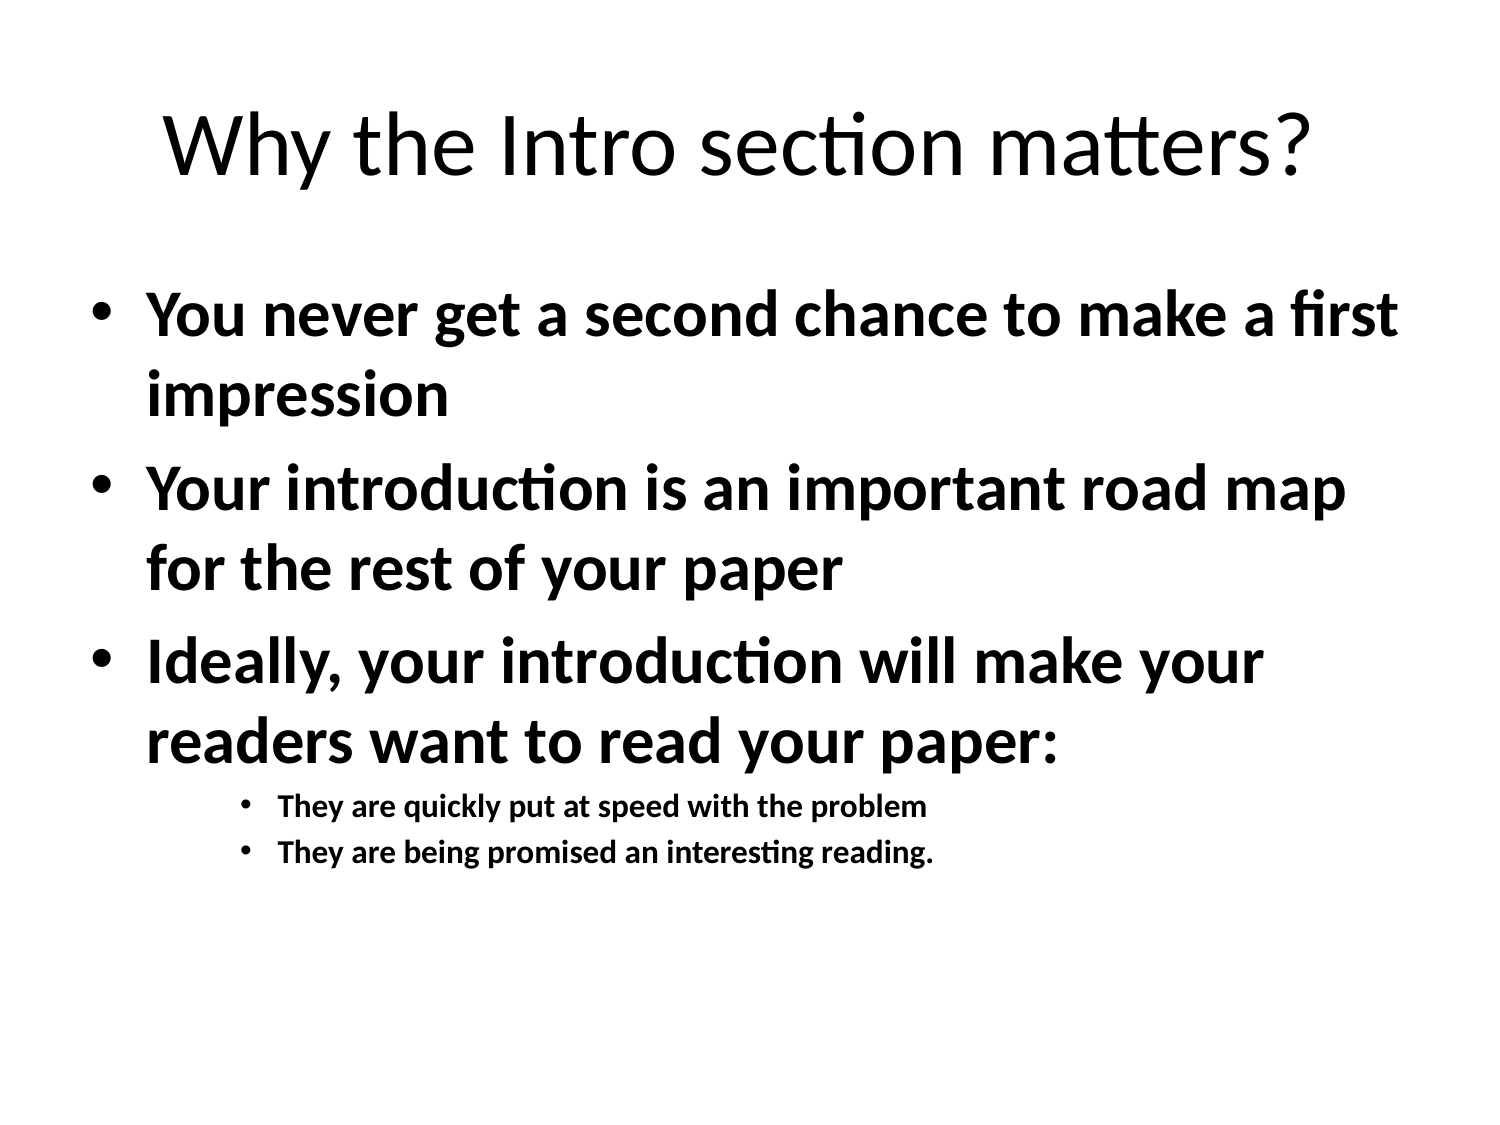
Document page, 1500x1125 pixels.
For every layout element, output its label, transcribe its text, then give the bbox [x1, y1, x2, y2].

list You never get a second chance to make a first impression Your introduction is an important road map for the rest of your paper Ideally, your introduction will make your readers want to read your paper: They are quickly put at speed with the problem They are being promised an interesting reading. [75, 262, 1425, 1005]
title Why the Intro section matters? [75, 45, 1425, 233]
